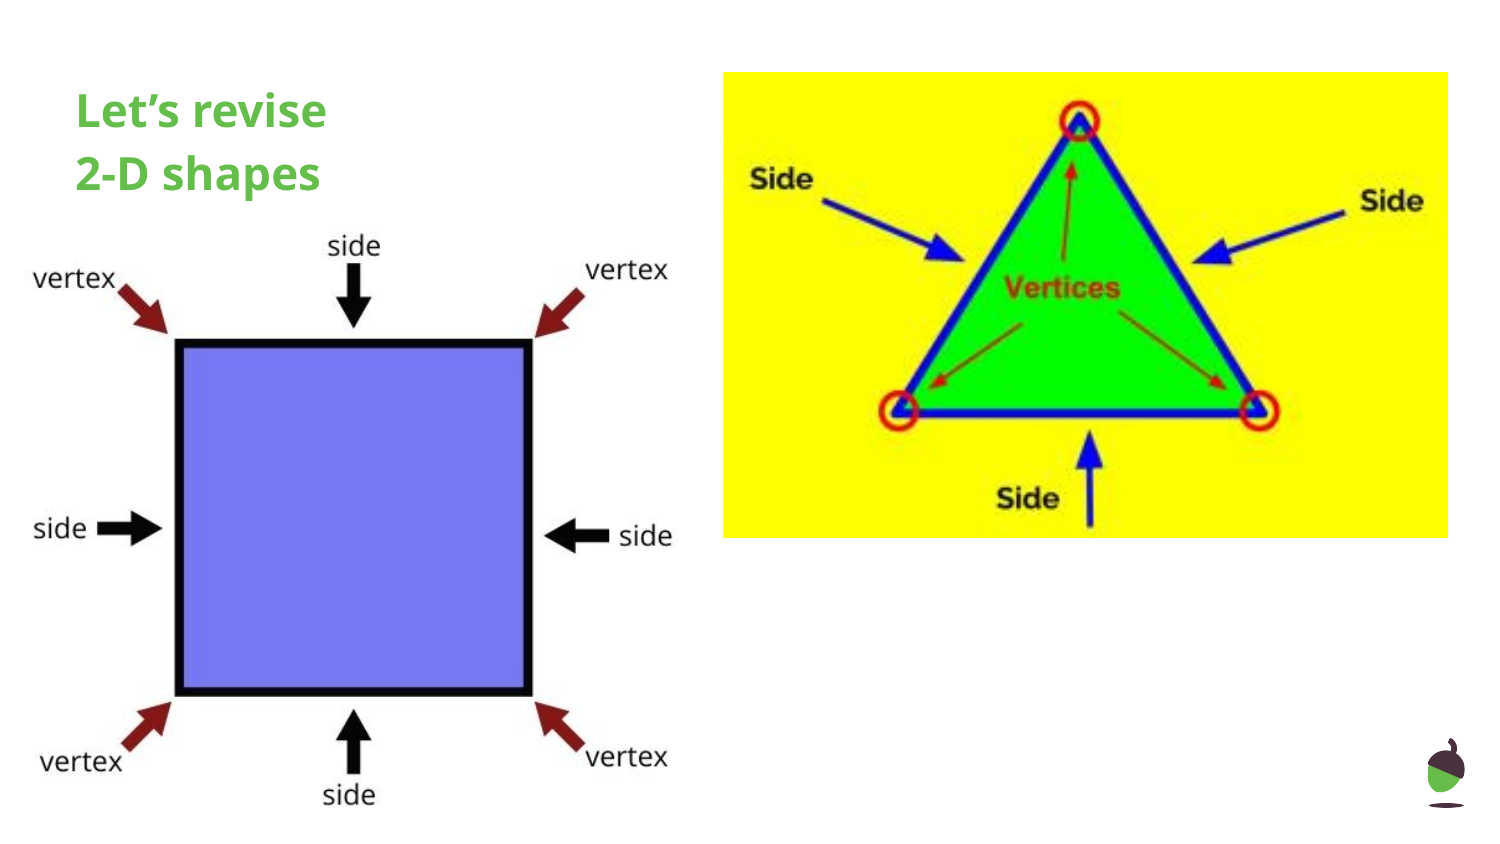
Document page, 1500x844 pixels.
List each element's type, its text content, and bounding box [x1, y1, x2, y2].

picture [723, 72, 1449, 538]
picture [1427, 738, 1465, 808]
title Let’s revise 2-D shapes [75, 72, 722, 207]
picture [24, 231, 680, 817]
